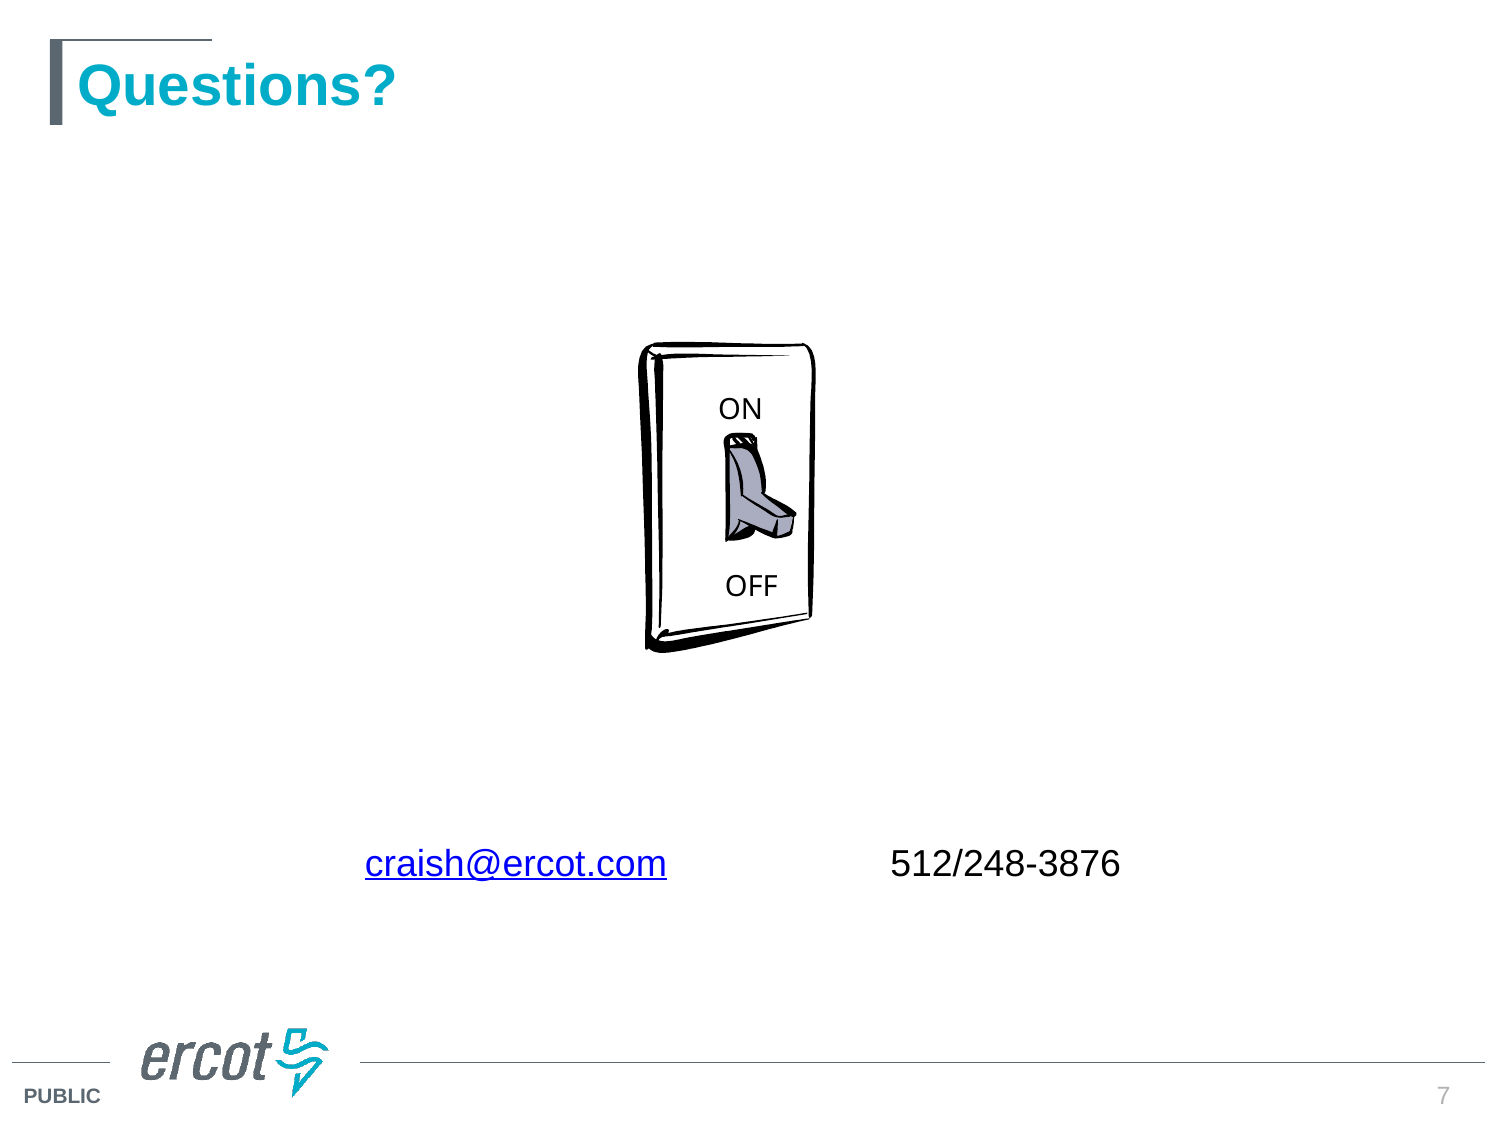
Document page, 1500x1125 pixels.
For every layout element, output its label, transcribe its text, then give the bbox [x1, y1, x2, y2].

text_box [633, 338, 820, 655]
slide_number 7 [1400, 1076, 1488, 1113]
picture [137, 1024, 332, 1100]
title Questions? [62, 39, 1450, 125]
text_box craish@ercot.com 512/248-3876 [349, 831, 1175, 892]
